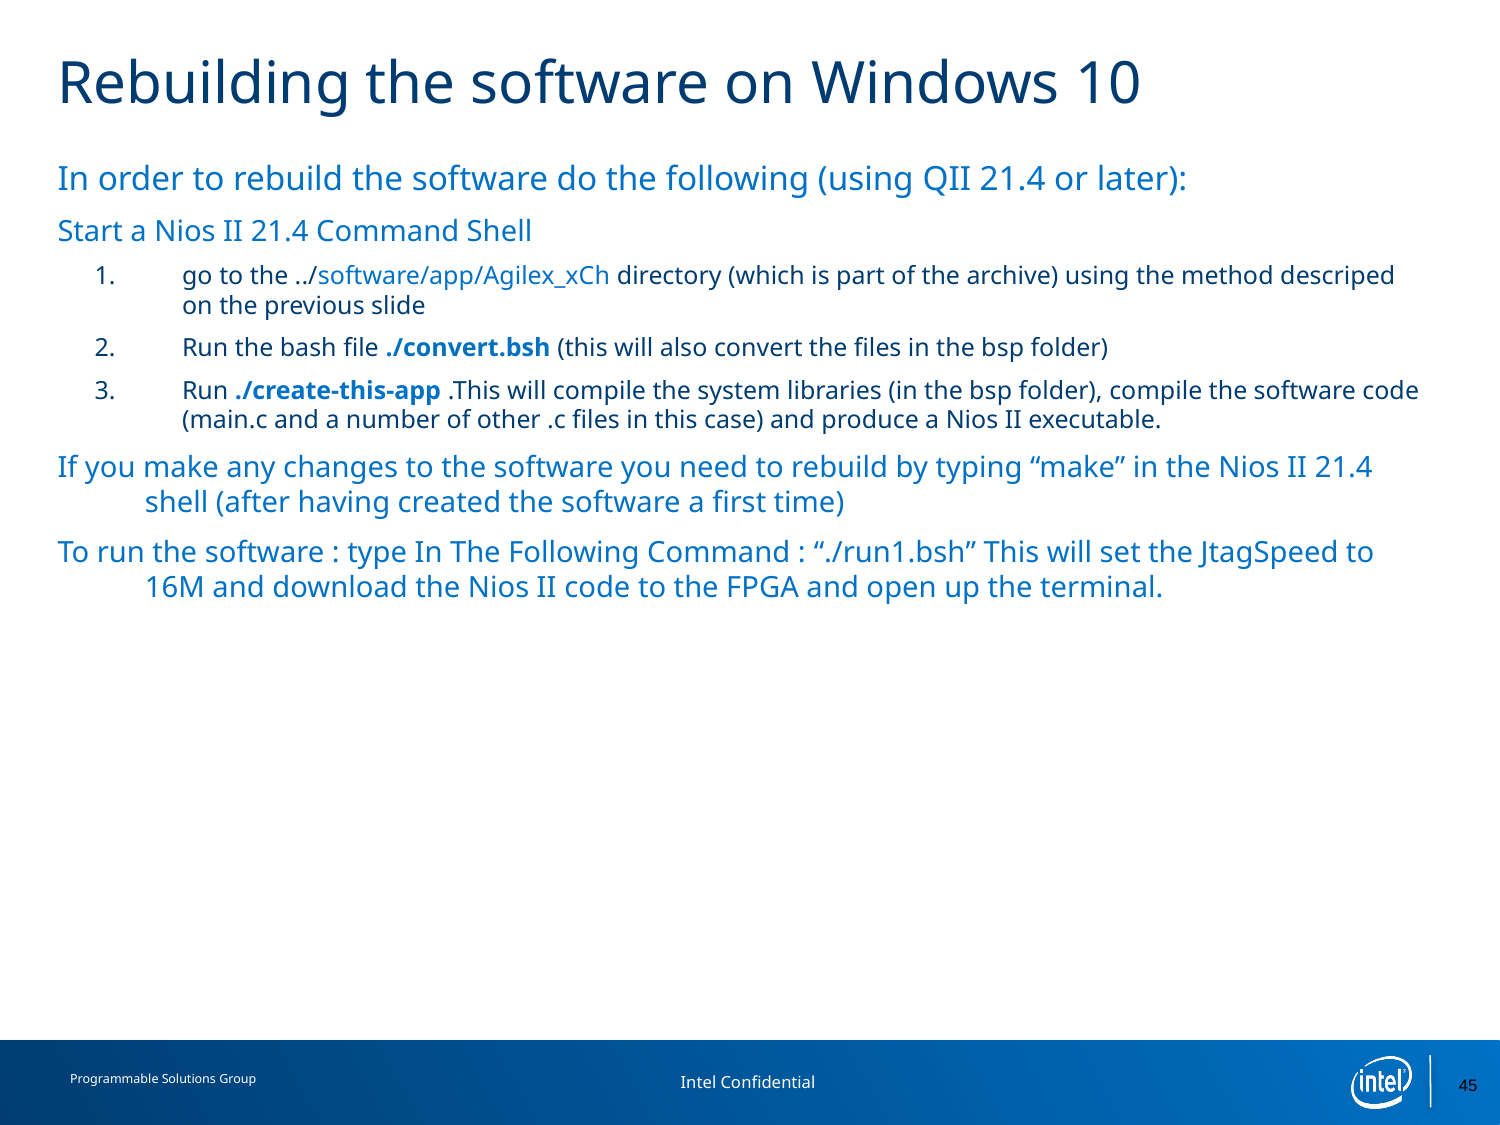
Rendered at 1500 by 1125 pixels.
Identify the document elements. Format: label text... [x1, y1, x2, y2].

list In order to rebuild the software do the following (using QII 21.4 or later): Start a Nios II 21.4 Command Shell go to the ../software/app/Agilex_xCh directory (which is part of the archive) using the method descriped on the previous slide Run the bash file ./convert.bsh (this will also convert the files in the bsp folder) Run ./create-this-app .This will compile the system libraries (in the bsp folder), compile the software code (main.c and a number of other .c files in this case) and produce a Nios II executable. If you make any changes to the software you need to rebuild by typing “make” in the Nios II 21.4 shell (after having created the software a first time) To run the software : type In The Following Command : “./run1.bsh” This will set the JtagSpeed to 16M and download the Nios II code to the FPGA and open up the terminal. [57, 157, 1425, 995]
slide_number 45 [1127, 1055, 1478, 1116]
title Rebuilding the software on Windows 10 [57, 44, 1425, 157]
